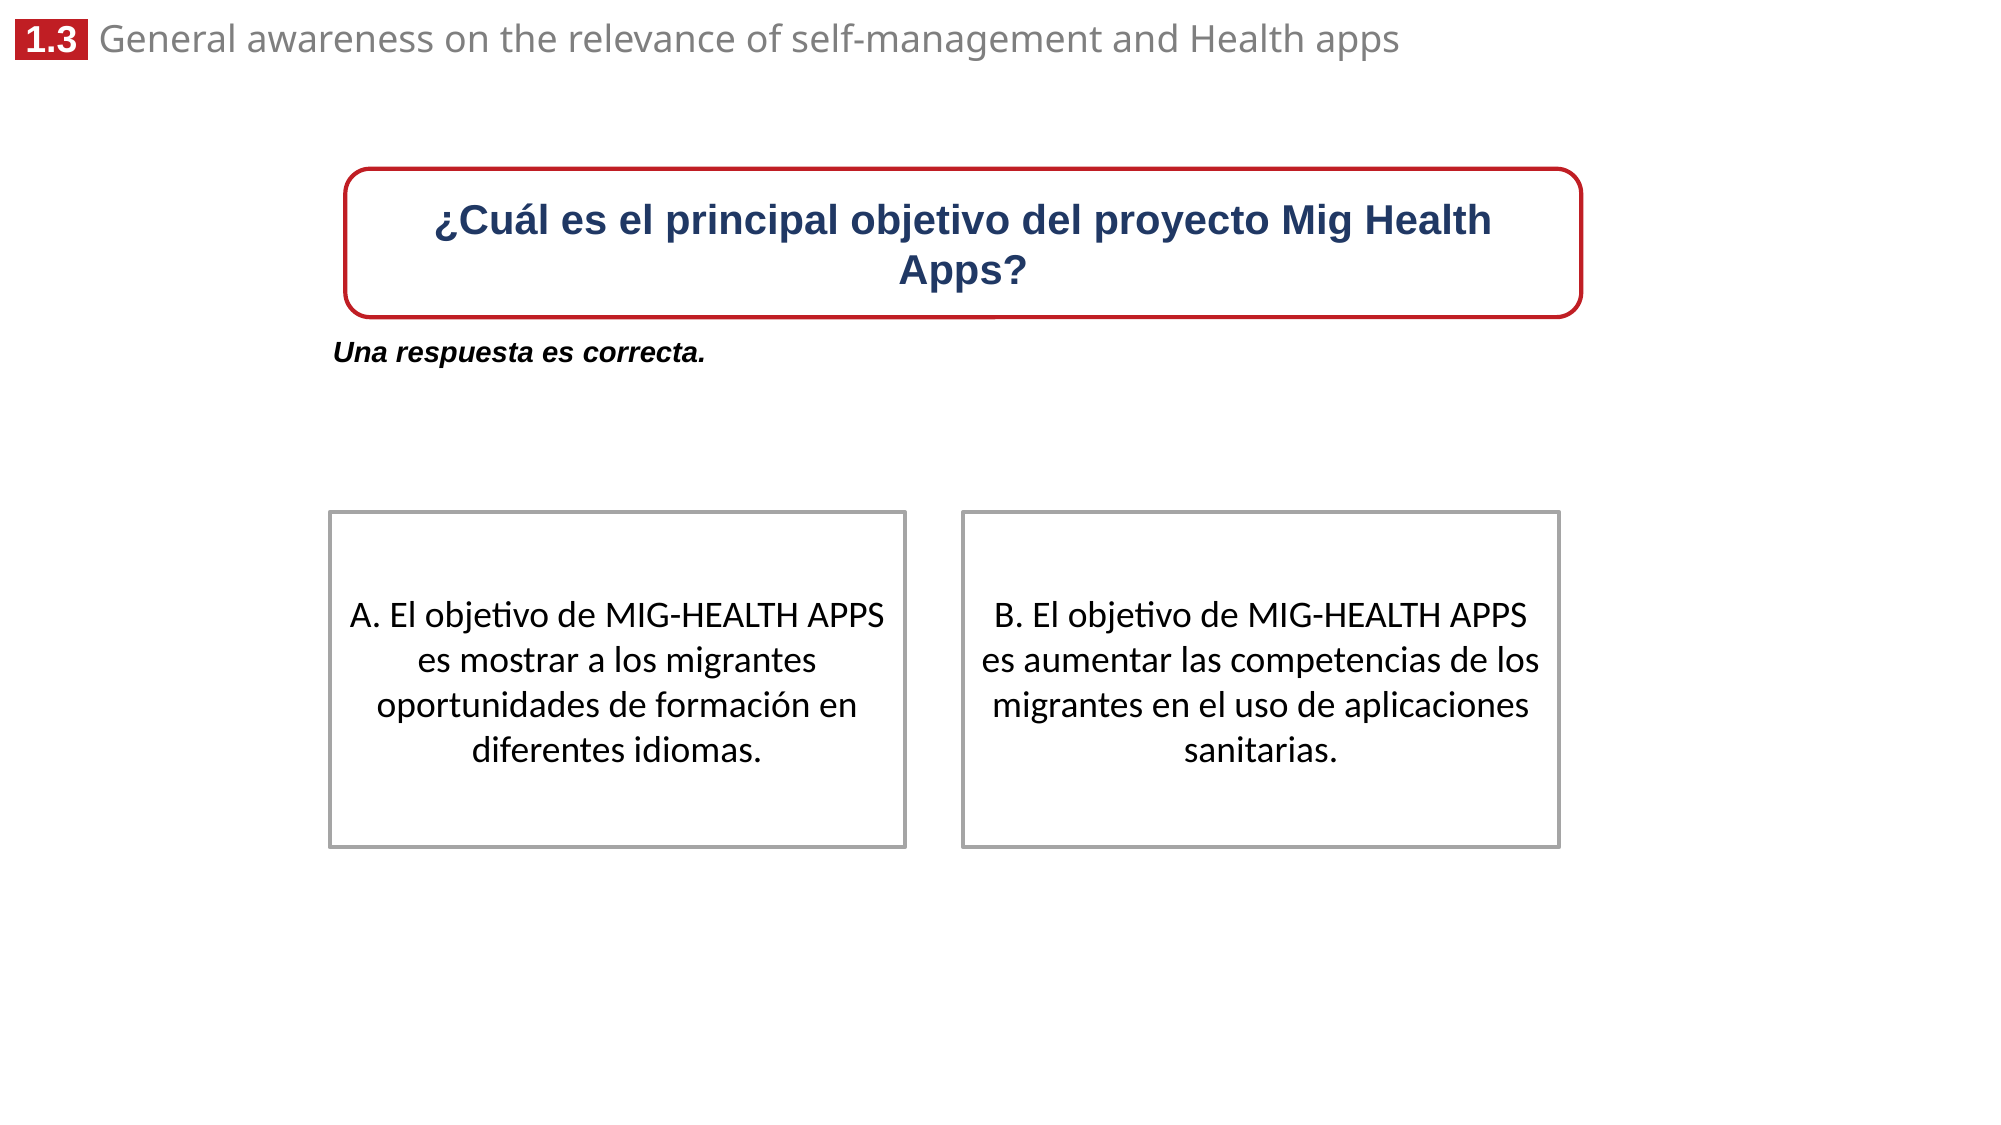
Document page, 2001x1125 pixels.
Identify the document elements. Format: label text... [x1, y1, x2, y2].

text_box A. El objetivo de MIG-HEALTH APPS es mostrar a los migrantes oportunidades de formación en diferentes idiomas. [328, 510, 907, 849]
text_box B. El objetivo de MIG-HEALTH APPS es aumentar las competencias de los migrantes en el uso de aplicaciones sanitarias. [961, 510, 1561, 849]
text_box ¿Cuál es el principal objetivo del proyecto Mig Health Apps? [343, 166, 1584, 320]
text_box Una respuesta es correcta. [318, 325, 722, 376]
